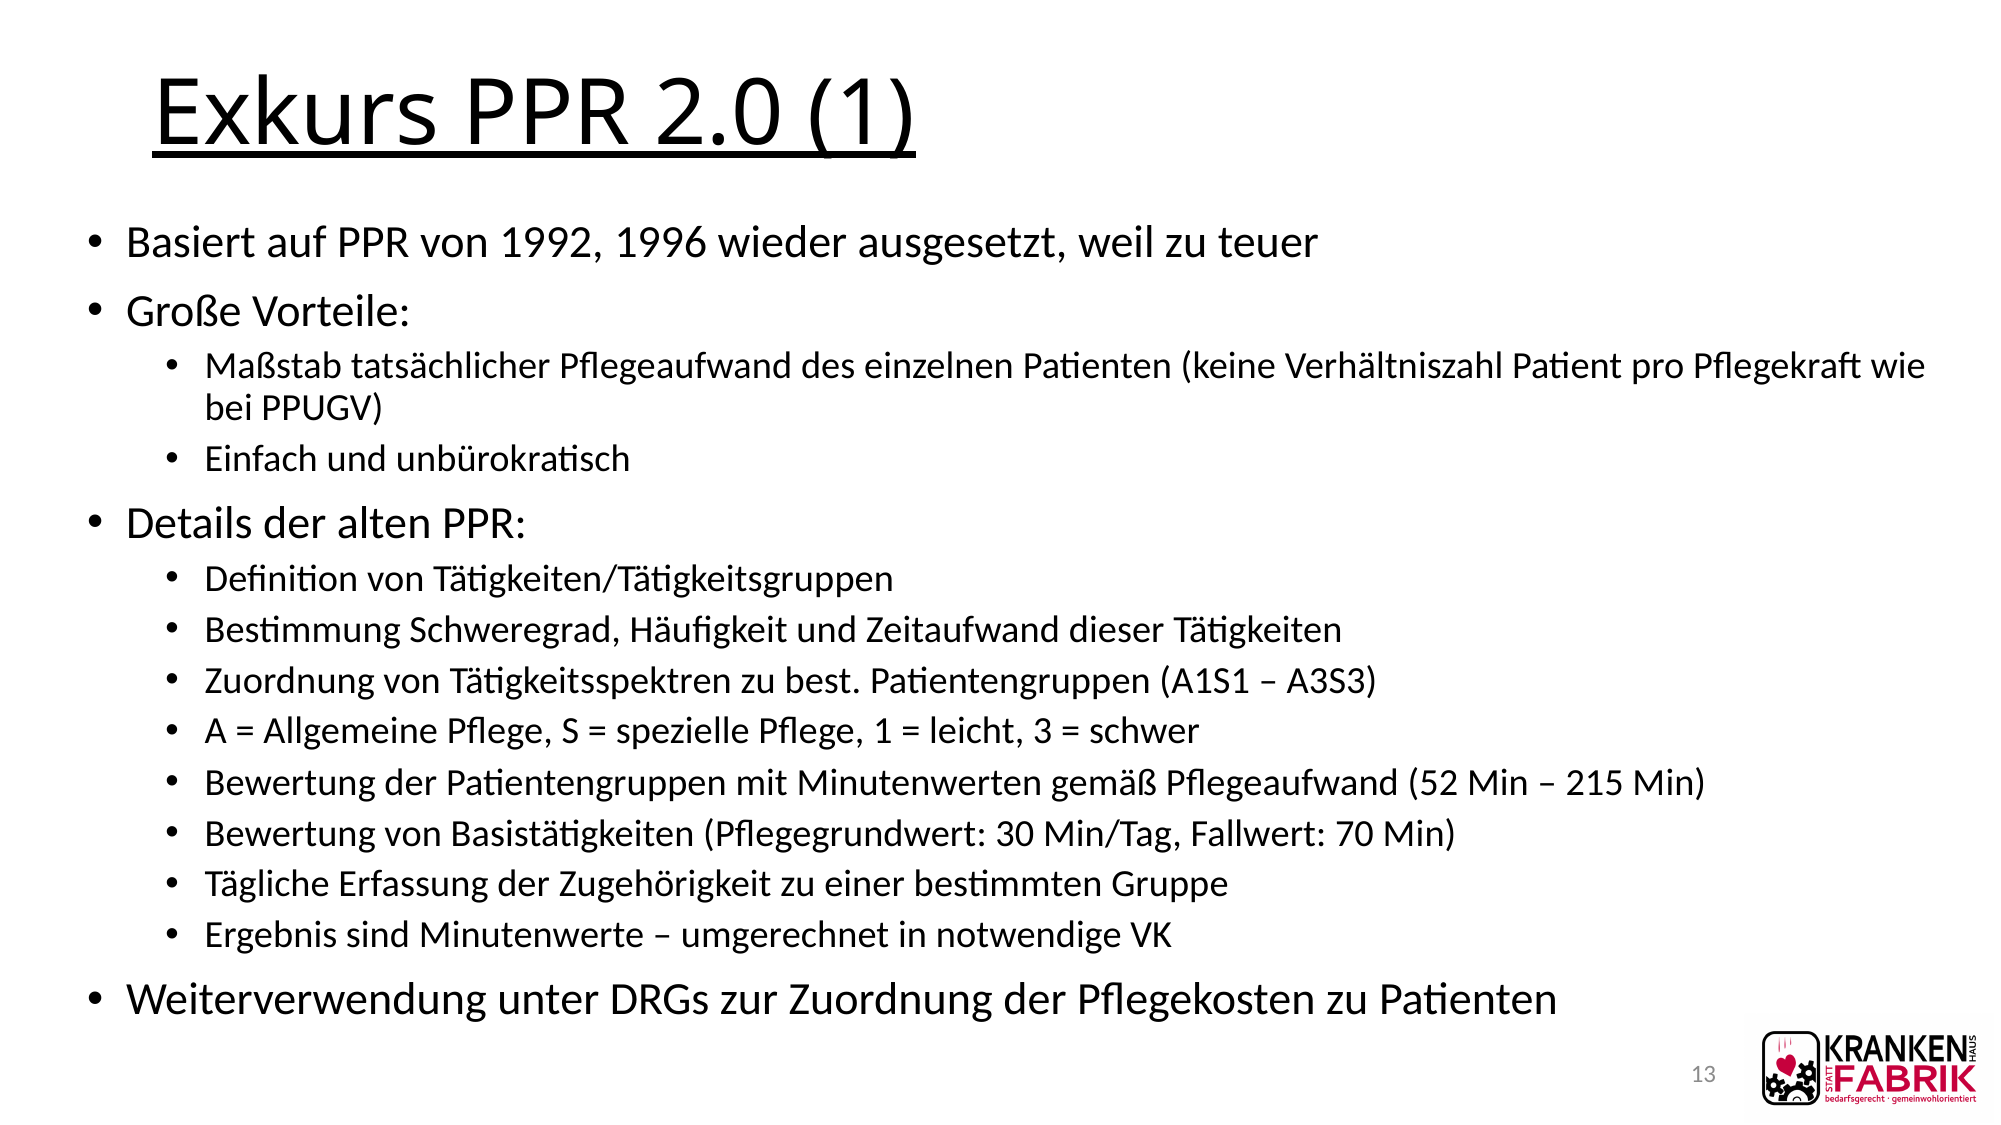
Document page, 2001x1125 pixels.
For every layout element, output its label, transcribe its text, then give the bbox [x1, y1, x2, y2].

slide_number 13 [1281, 1042, 1731, 1103]
picture [1744, 1013, 1994, 1123]
title Exkurs PPR 2.0 (1) [137, 5, 1863, 210]
list Basiert auf PPR von 1992, 1996 wieder ausgesetzt, weil zu teuer Große Vorteile: Maßstab tatsächlicher Pflegeaufwand des einzelnen Patienten (keine Verhältniszahl Patient pro Pflegekraft wie bei PPUGV) Einfach und unbürokratisch Details der alten PPR: Definition von Tätigkeiten/Tätigkeitsgruppen Bestimmung Schweregrad, Häufigkeit und Zeitaufwand dieser Tätigkeiten Zuordnung von Tätigkeitsspektren zu best. Patientengruppen (A1S1 – A3S3) A = Allgemeine Pflege, S = spezielle Pflege, 1 = leicht, 3 = schwer Bewertung der Patientengruppen mit Minutenwerten gemäß Pflegeaufwand (52 Min – 215 Min) Bewertung von Basistätigkeiten (Pflegegrundwert: 30 Min/Tag, Fallwert: 70 Min) Tägliche Erfassung der Zugehörigkeit zu einer bestimmten Gruppe Ergebnis sind Minutenwerte – umgerechnet in notwendige VK Weiterverwendung unter DRGs zur Zuordnung der Pflegekosten zu Patienten [72, 210, 1956, 1036]
